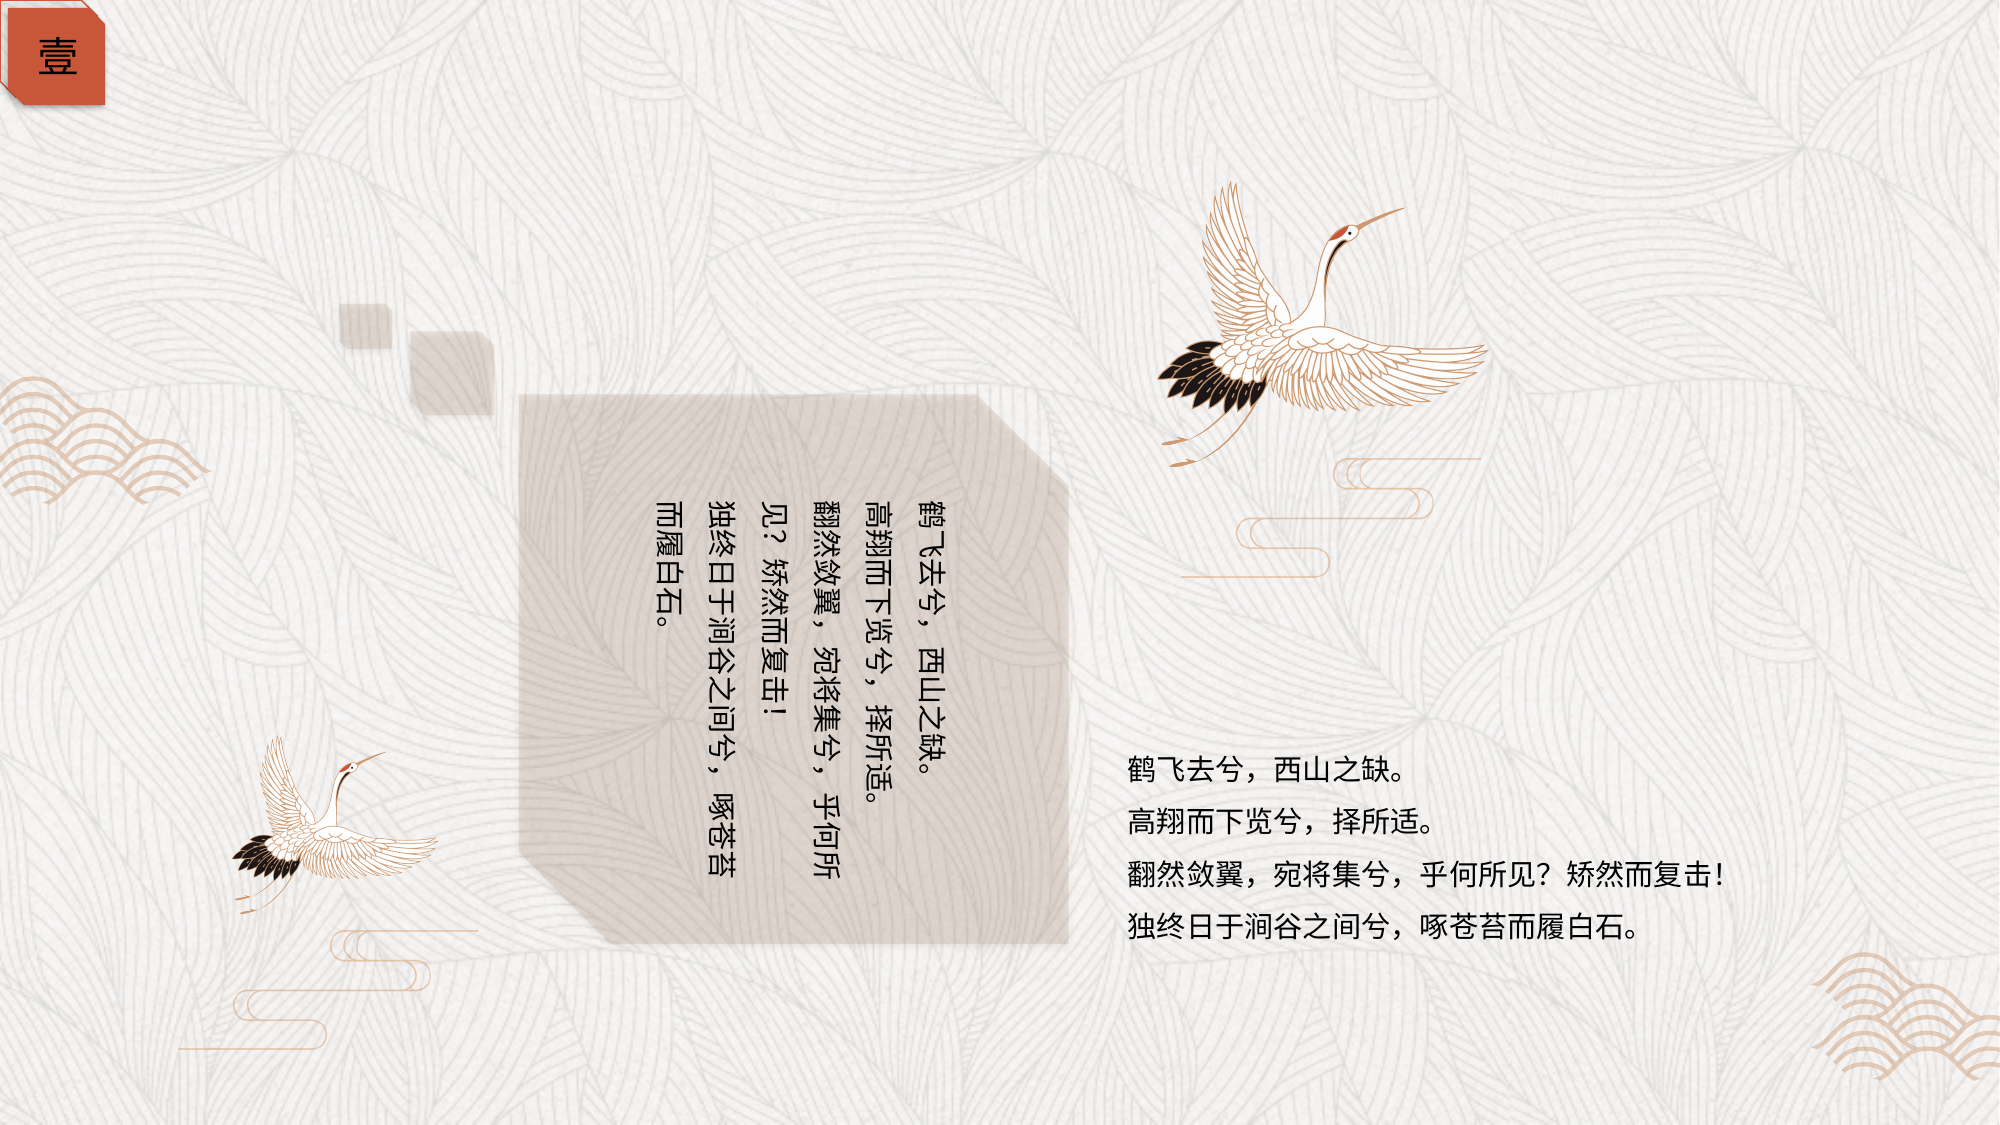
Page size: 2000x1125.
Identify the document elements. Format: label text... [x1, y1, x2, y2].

picture [0, 0, 2000, 1125]
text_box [339, 303, 1069, 945]
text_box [0, 0, 106, 106]
text_box 鹤飞去兮，西山之缺。 高翔而下览兮，择所适。 翻然敛翼，宛将集兮，乎何所见？矫然而复击！ 独终日于涧谷之间兮，啄苍苔而履白石。 [1112, 726, 1760, 951]
